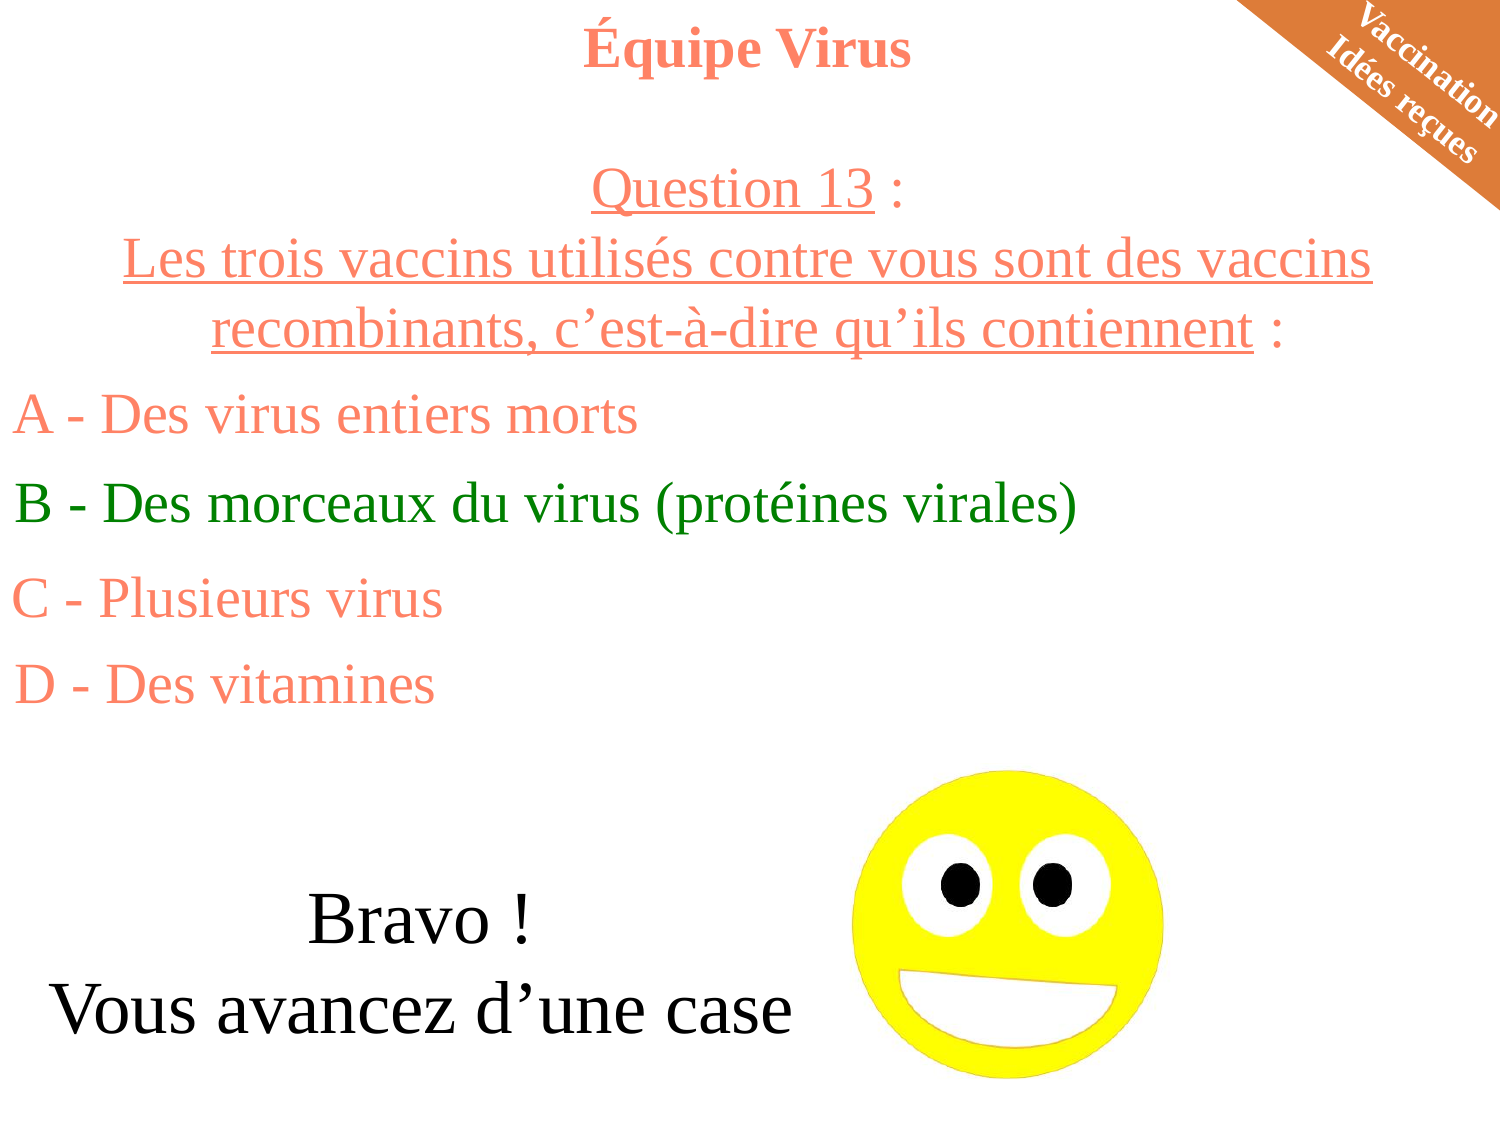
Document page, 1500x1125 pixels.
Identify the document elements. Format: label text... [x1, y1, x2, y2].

text_box C - Plusieurs virus [0, 552, 1497, 637]
text_box Bravo ! Vous avancez d’une case [33, 860, 810, 1056]
text_box Vaccination Idées reçues [1305, 0, 1500, 210]
text_box A - Des virus entiers morts [0, 367, 1499, 453]
text_box [1233, 0, 1500, 214]
text_box B - Des morceaux du virus (protéines virales) [0, 456, 1500, 542]
picture [844, 762, 1171, 1088]
text_box D - Des vitamines [0, 637, 1500, 723]
text_box Équipe Virus Question 13 : Les trois vaccins utilisés contre vous sont des vaccins recombinants, c’est-à-dire qu’ils contiennent : [0, 1, 1497, 367]
